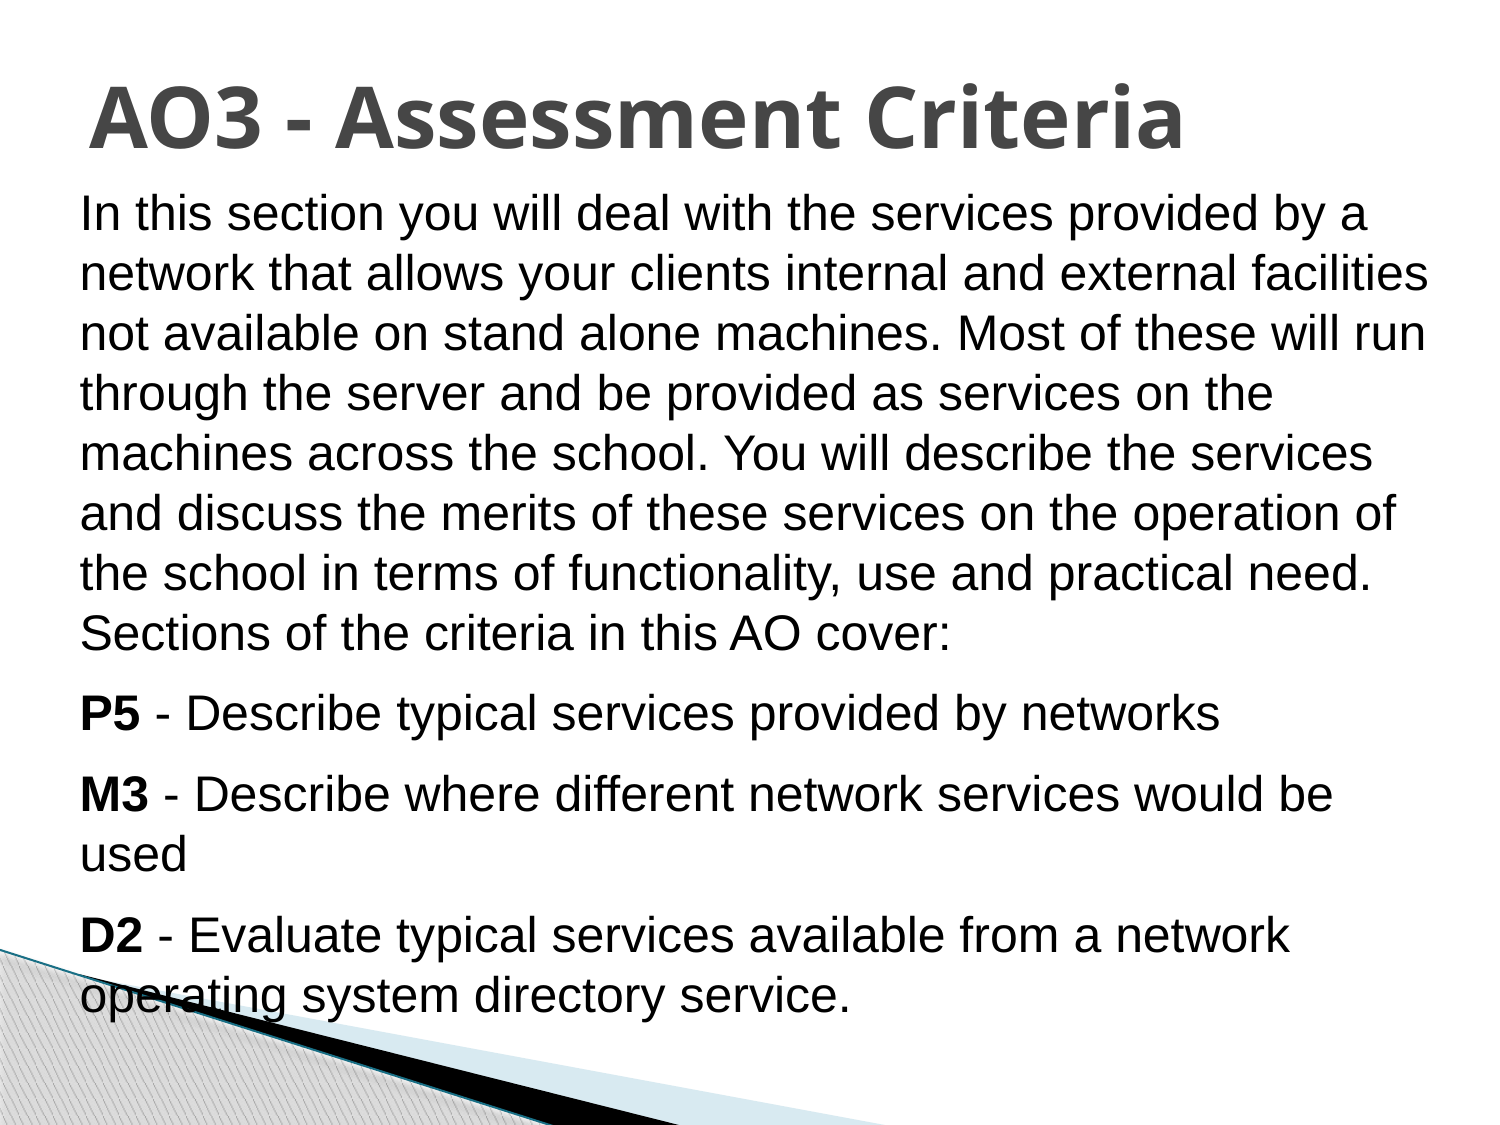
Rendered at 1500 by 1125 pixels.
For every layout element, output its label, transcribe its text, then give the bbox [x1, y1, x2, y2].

title AO3 - Assessment Criteria [75, 45, 1425, 185]
list In this section you will deal with the services provided by a network that allows your clients internal and external facilities not available on stand alone machines. Most of these will run through the server and be provided as services on the machines across the school. You will describe the services and discuss the merits of these services on the operation of the school in terms of functionality, use and practical need. Sections of the criteria in this AO cover: P5 - Describe typical services provided by networks M3 - Describe where different network services would be used D2 - Evaluate typical services available from a network operating system directory service. [64, 172, 1447, 1059]
